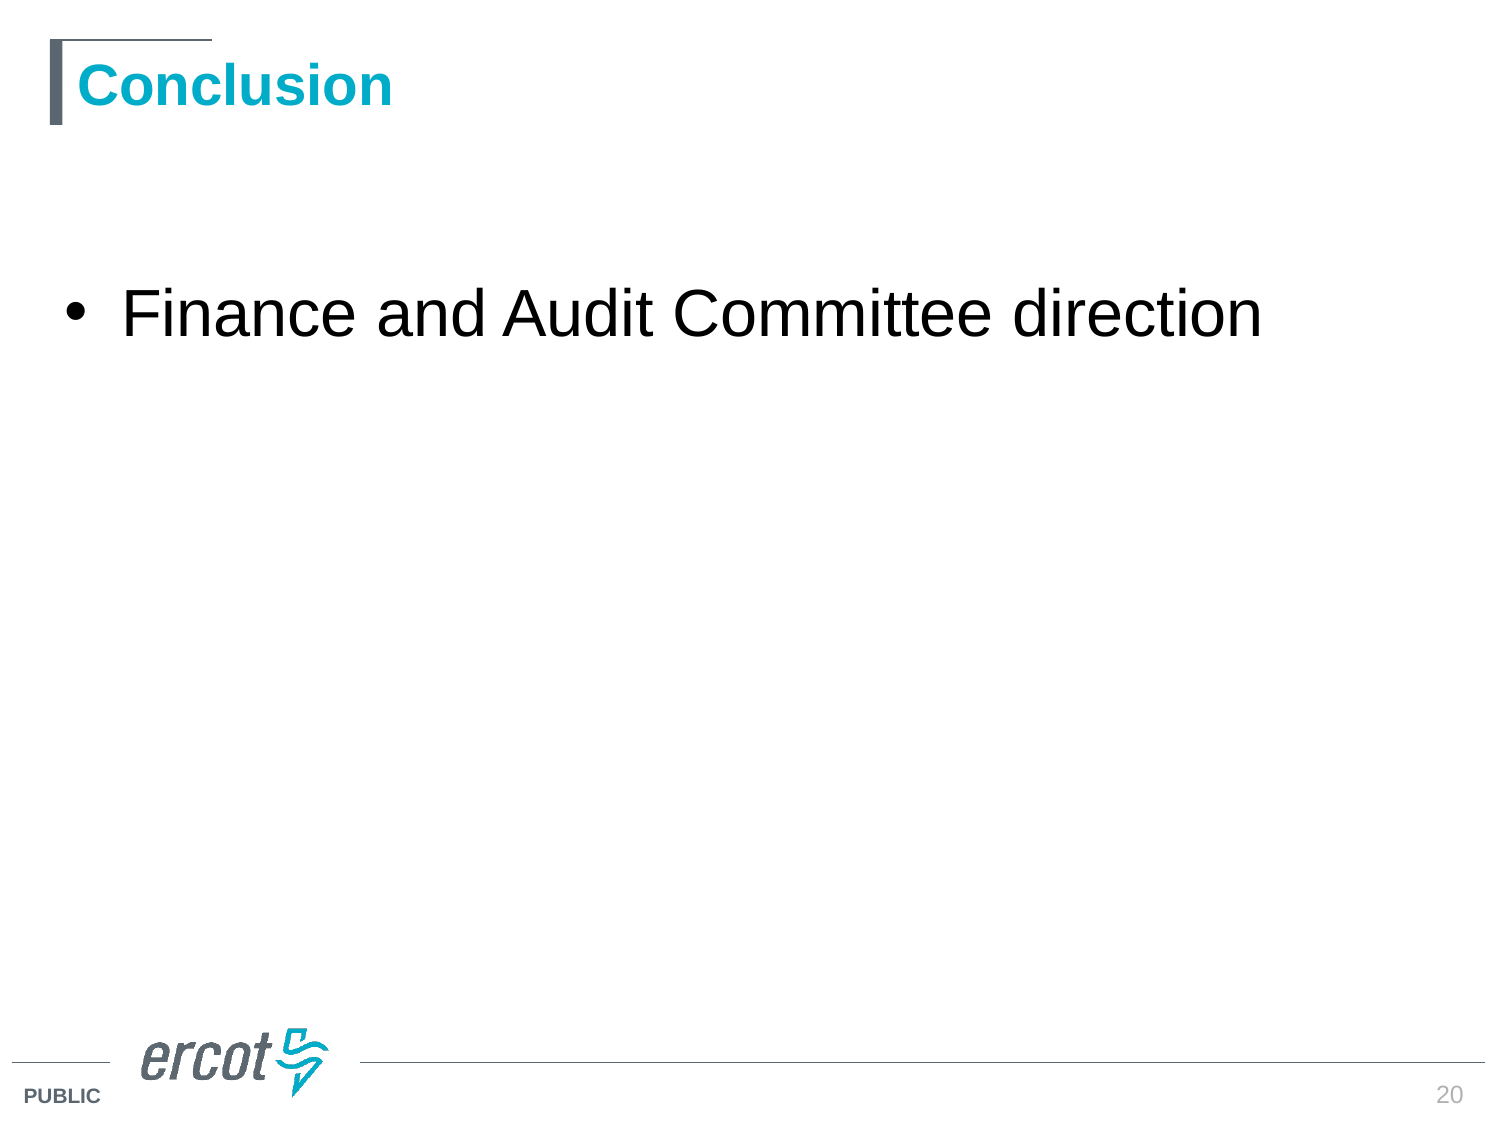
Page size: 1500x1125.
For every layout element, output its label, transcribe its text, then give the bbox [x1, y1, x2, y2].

slide_number 20 [1412, 1076, 1488, 1112]
picture [137, 1024, 332, 1100]
title Conclusion [62, 39, 1450, 228]
list Finance and Audit Committee direction [50, 262, 1450, 972]
